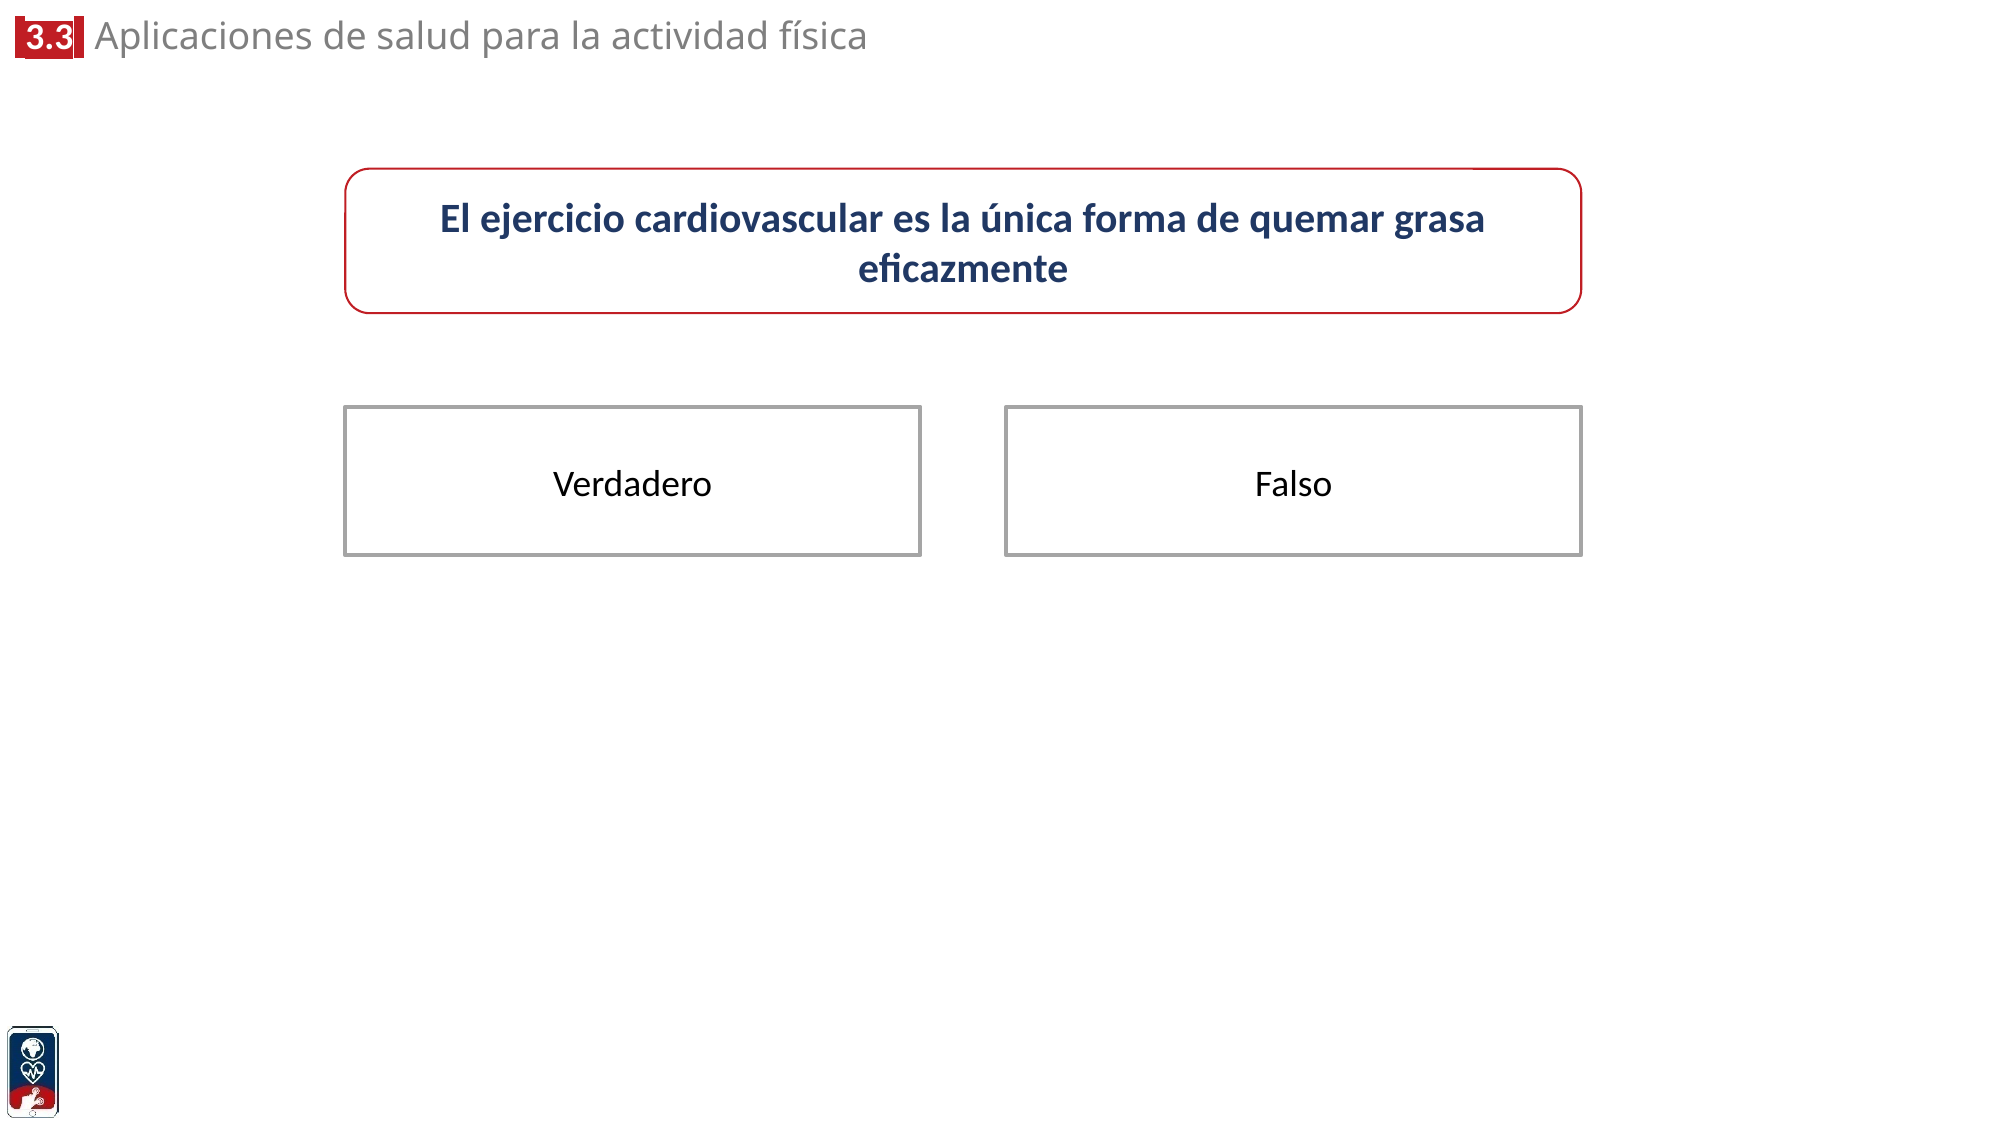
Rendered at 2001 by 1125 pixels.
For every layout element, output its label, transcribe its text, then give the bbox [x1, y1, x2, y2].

text_box Falso [1004, 405, 1583, 557]
text_box El ejercicio cardiovascular es la única forma de quemar grasa eficazmente [345, 168, 1582, 314]
text_box Verdadero [343, 405, 922, 557]
picture [7, 1026, 59, 1118]
